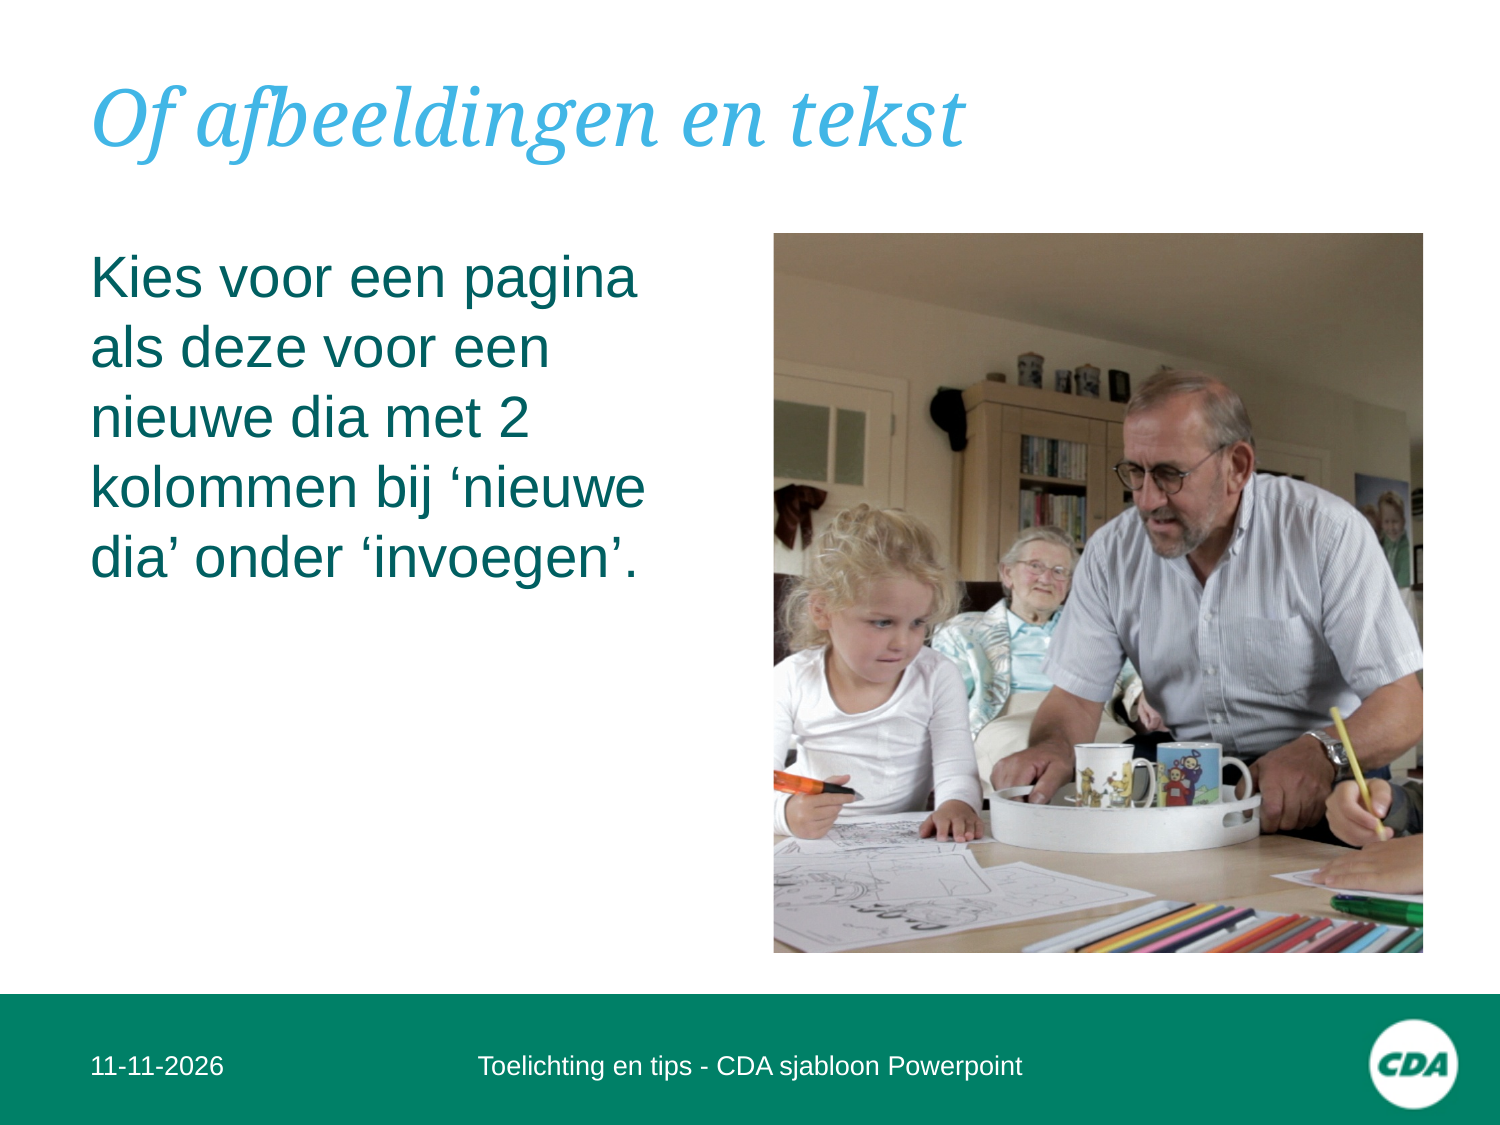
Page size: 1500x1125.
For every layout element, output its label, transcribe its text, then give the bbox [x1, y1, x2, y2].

list Kies voor een pagina als deze voor een nieuwe dia met 2 kolommen bij ‘nieuwe dia’ onder ‘invoegen’. [75, 231, 738, 975]
footer Toelichting en tips - CDA sjabloon Powerpoint [289, 1035, 1211, 1095]
title Of afbeeldingen en tekst [75, 45, 1425, 185]
picture [0, 994, 1500, 1125]
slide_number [75, 1035, 289, 1095]
picture [773, 232, 1424, 953]
